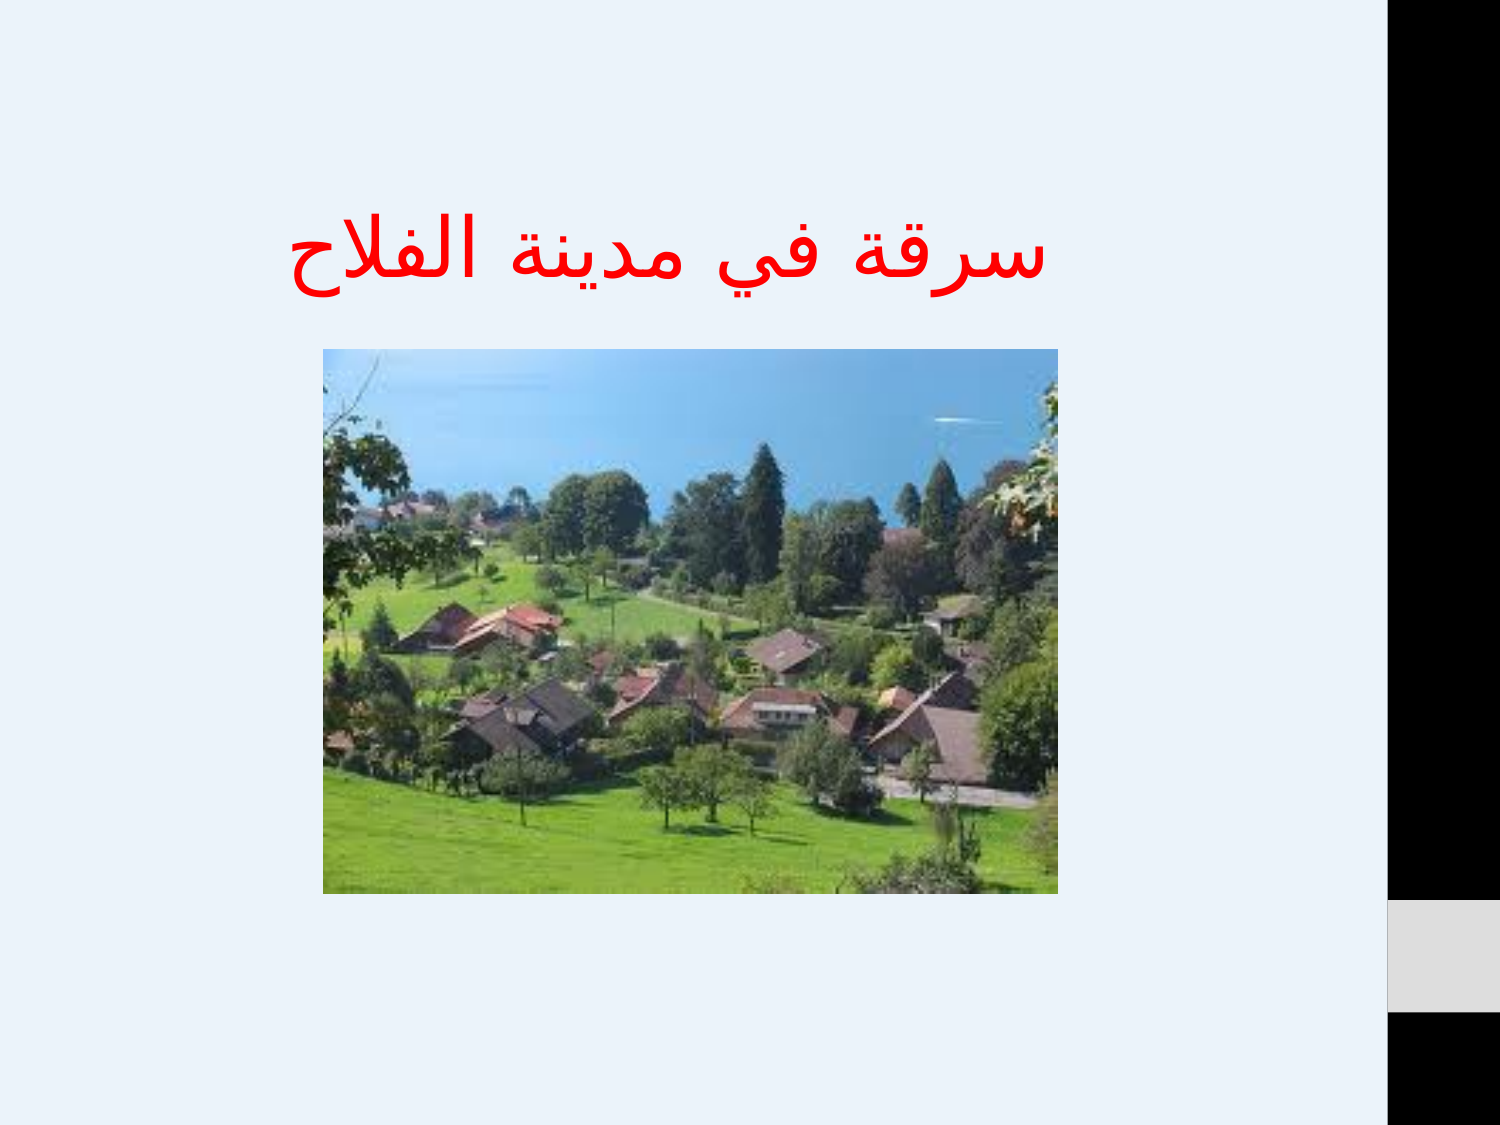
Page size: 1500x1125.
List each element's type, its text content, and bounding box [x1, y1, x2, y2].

text_box سرقة في مدينة الفلاح [135, 186, 1176, 302]
picture [322, 349, 1058, 894]
